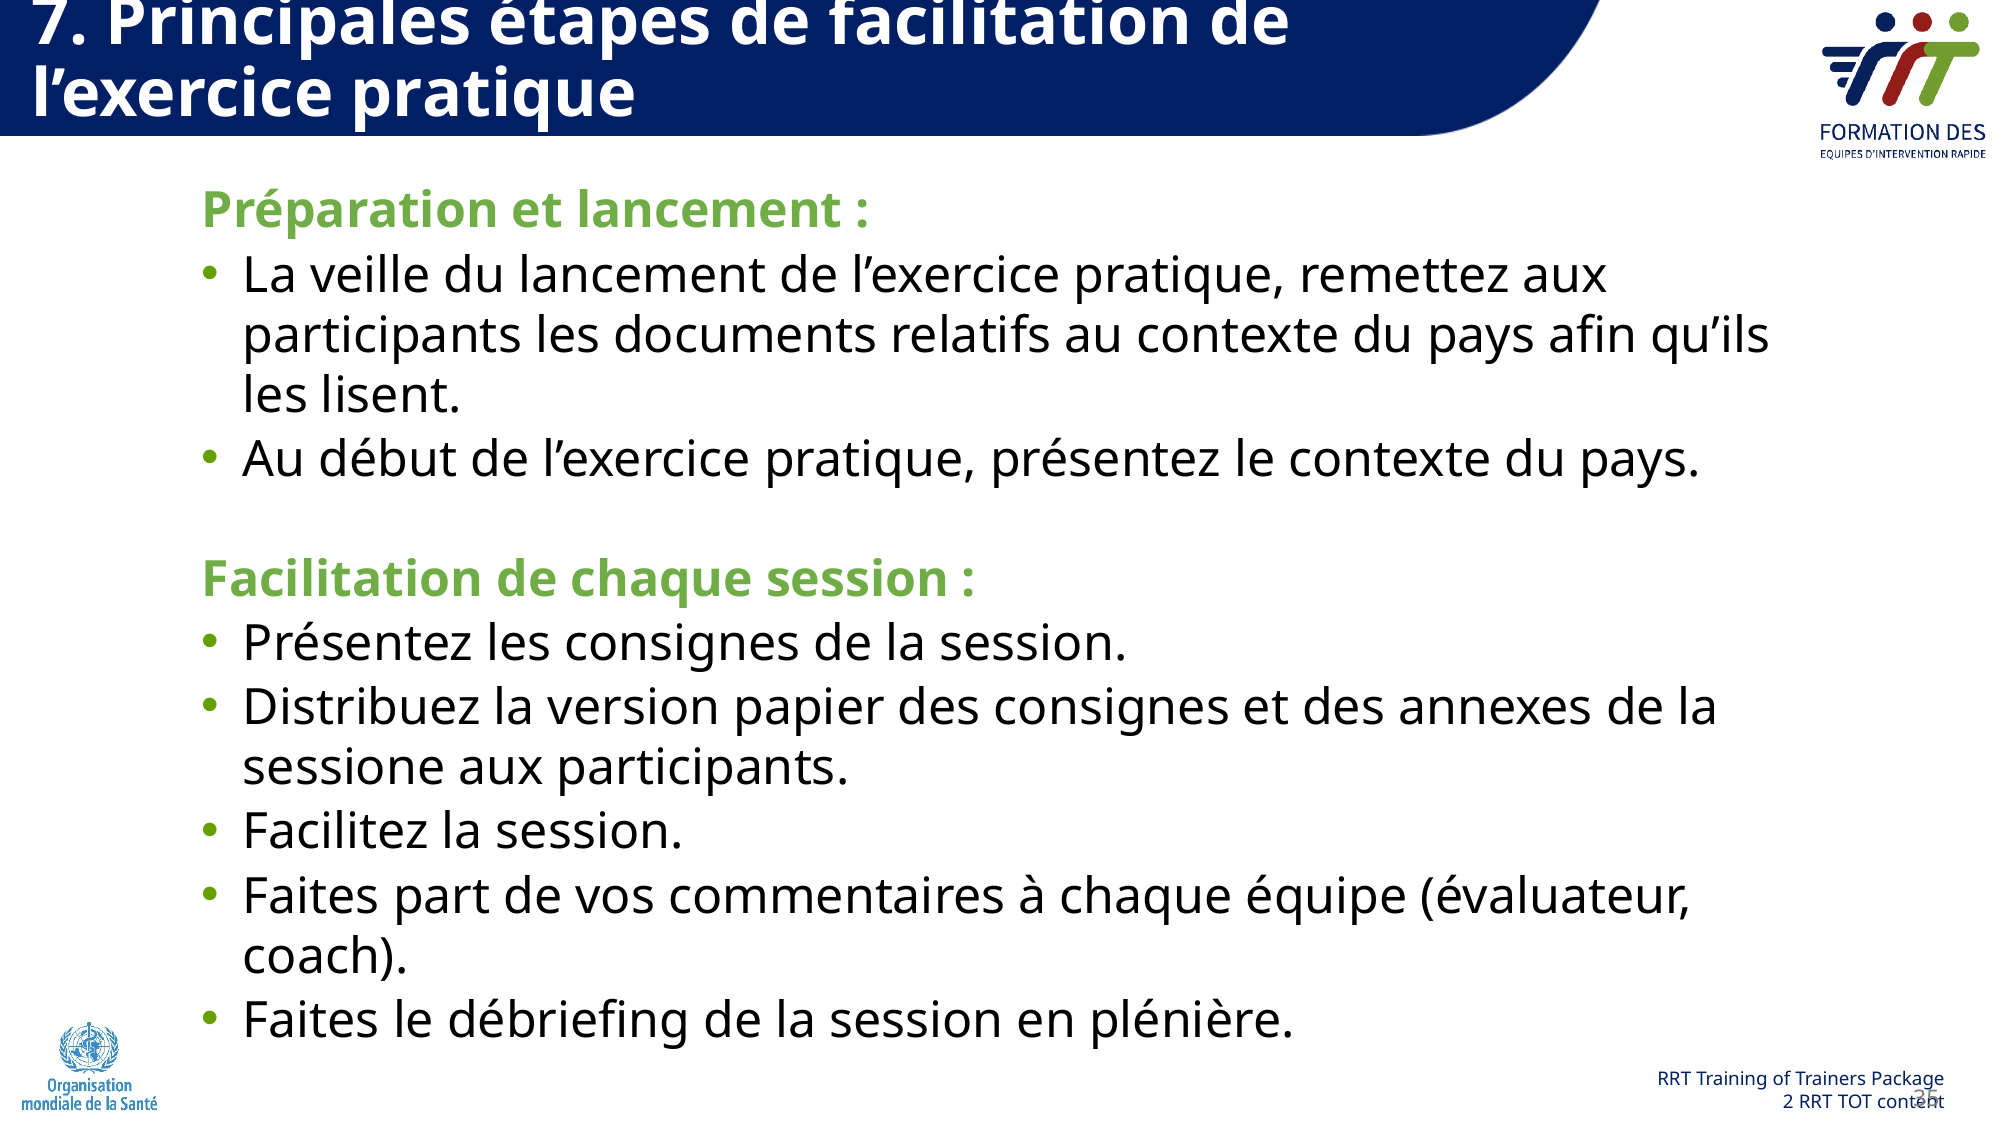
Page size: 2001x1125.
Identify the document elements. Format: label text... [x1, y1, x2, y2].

picture [0, 0, 1623, 136]
picture [20, 1020, 158, 1111]
title 7. Principales étapes de facilitation de l’exercice pratique [23, 5, 1503, 113]
picture [1820, 11, 1986, 160]
text_box Préparation et lancement : La veille du lancement de l’exercice pratique, remettez aux participants les documents relatifs au contexte du pays afin qu’ils les lisent. Au début de l’exercice pratique, présentez le contexte du pays. Facilitation de chaque session : Présentez les consignes de la session. Distribuez la version papier des consignes et des annexes de la sessione aux participants. Facilitez la session. Faites part de vos commentaires à chaque équipe (évaluateur, coach). Faites le débriefing de la session en plénière. [194, 170, 1786, 1055]
